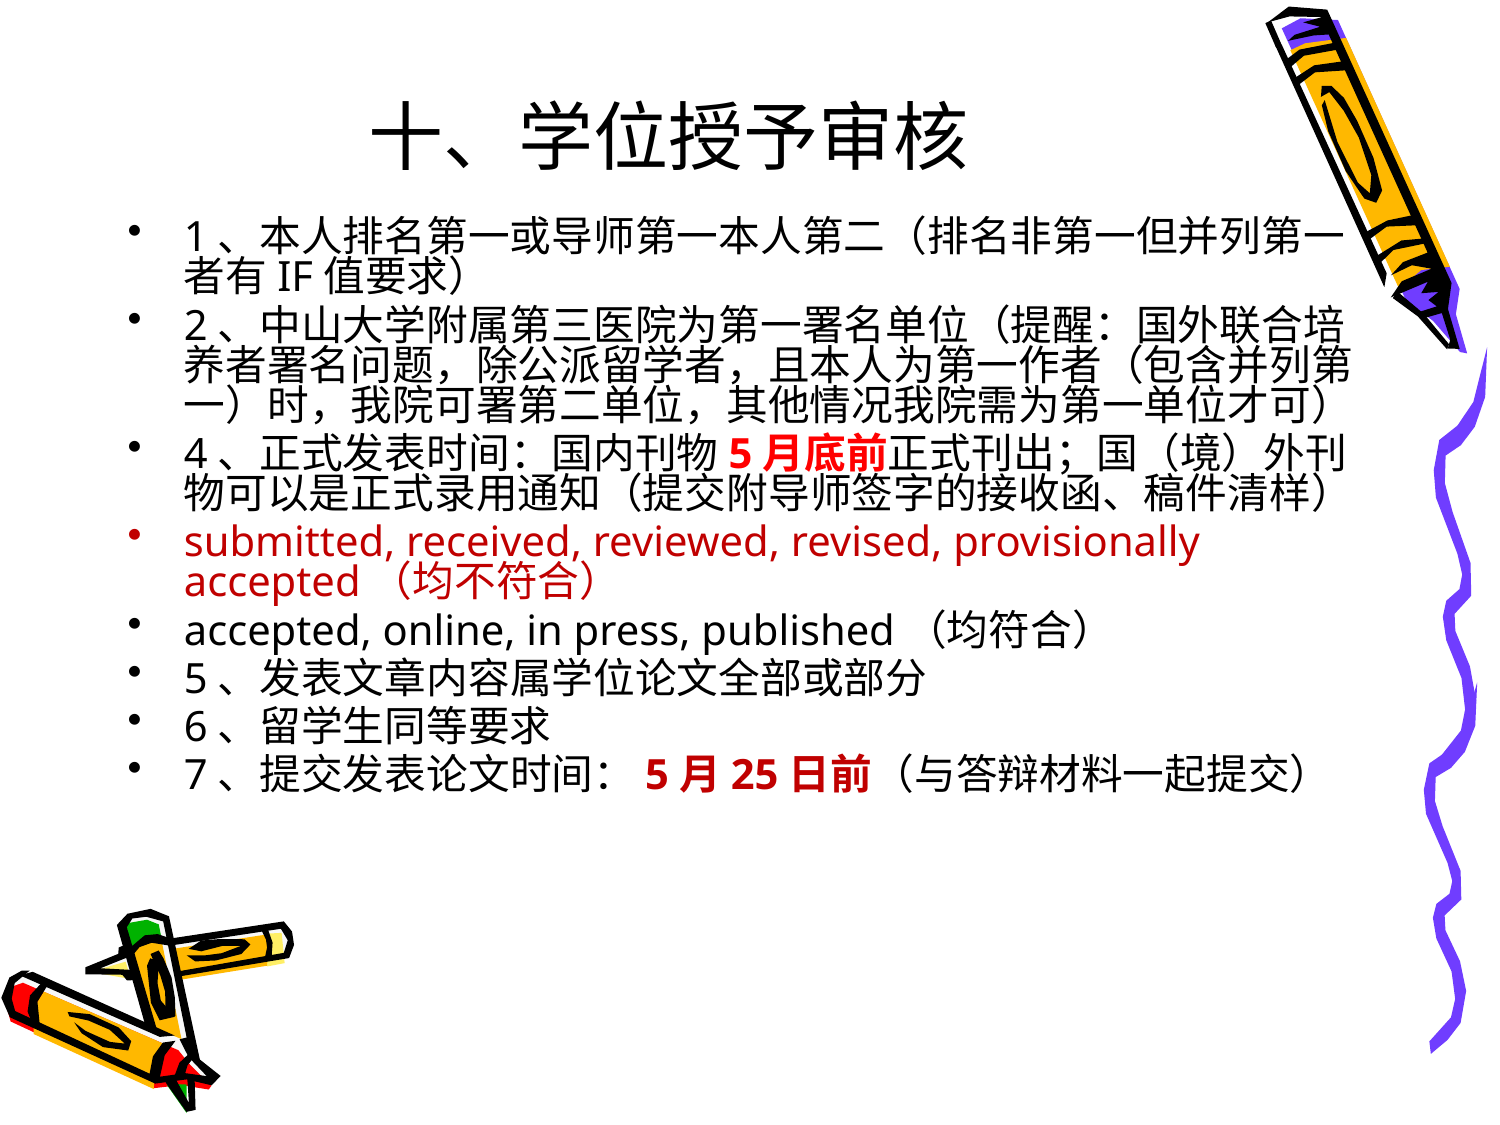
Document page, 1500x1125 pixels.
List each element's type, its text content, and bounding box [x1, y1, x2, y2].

title 十、学位授予审核 [112, 24, 1226, 188]
list 1、本人排名第一或导师第一本人第二（排名非第一但并列第一者有IF值要求） 2、中山大学附属第三医院为第一署名单位（提醒：国外联合培养者署名问题，除公派留学者，且本人为第一作者（包含并列第一）时，我院可署第二单位，其他情况我院需为第一单位才可） 4、正式发表时间：国内刊物5月底前正式刊出；国（境）外刊物可以是正式录用通知（提交附导师签字的接收函、稿件清样） submitted, received, reviewed, revised, provisionally accepted（均不符合） accepted, online, in press, published（均符合） 5、发表文章内容属学位论文全部或部分 6、留学生同等要求 7、提交发表论文时间：5月25日前（与答辩材料一起提交） [112, 212, 1376, 813]
